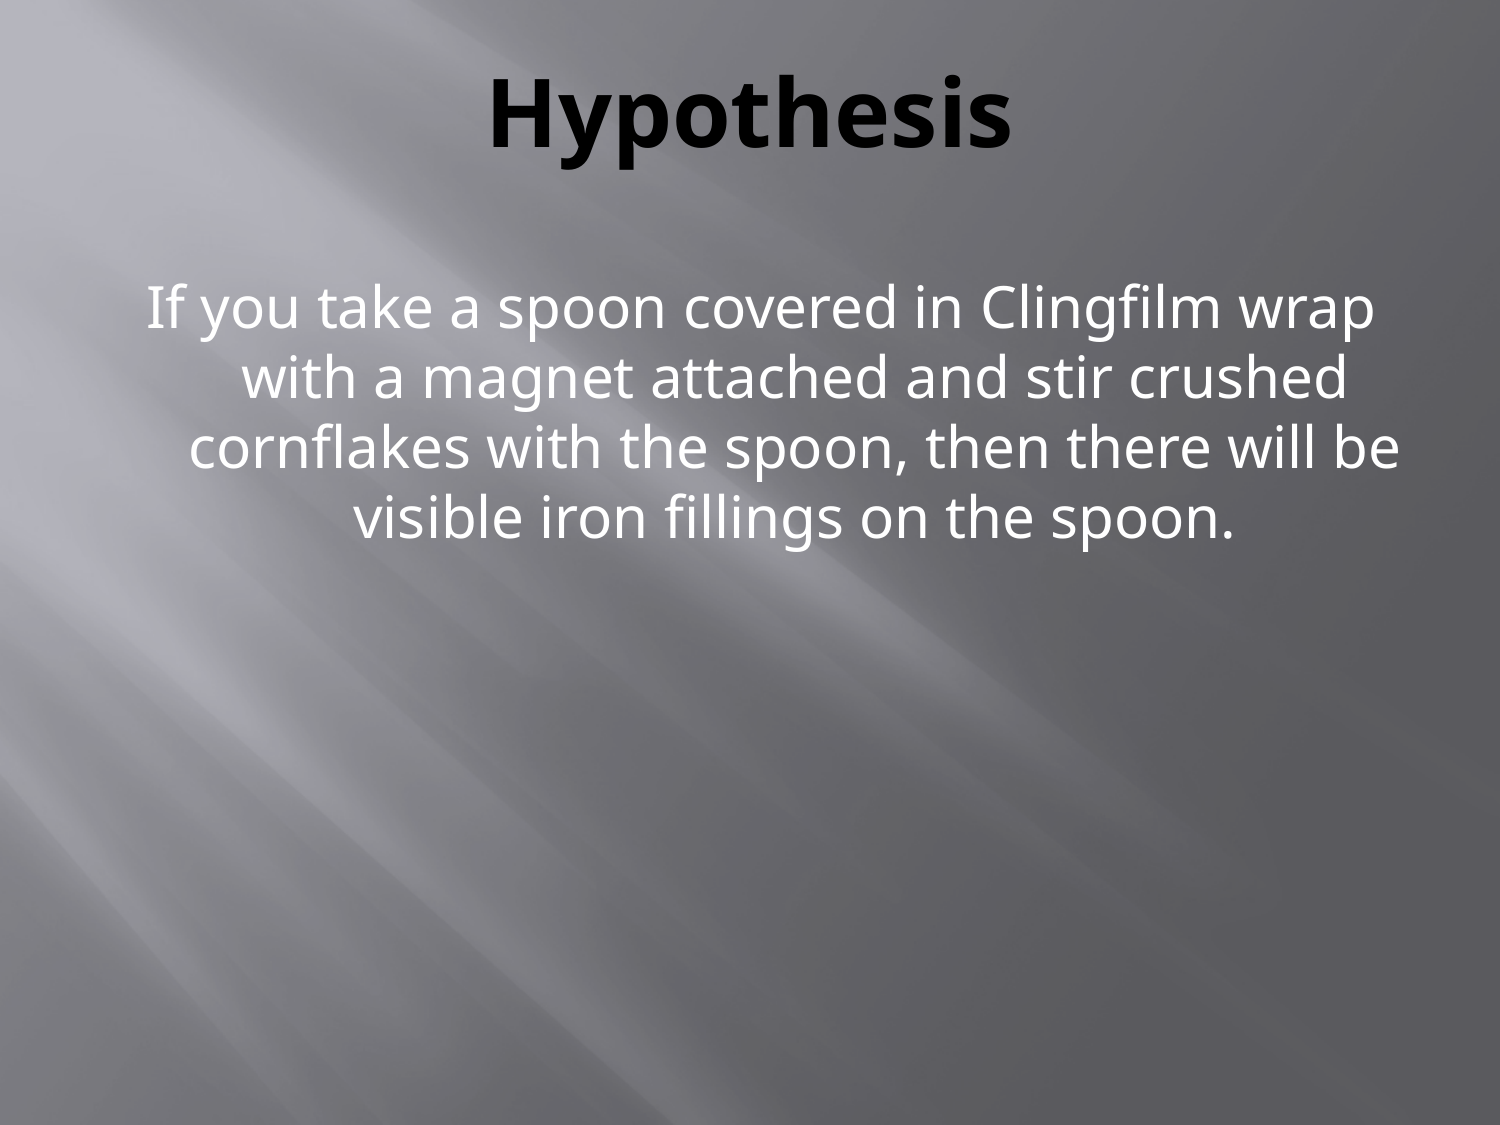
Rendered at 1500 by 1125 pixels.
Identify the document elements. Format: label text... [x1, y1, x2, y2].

title Hypothesis [75, 45, 1425, 233]
list If you take a spoon covered in Clingfilm wrap with a magnet attached and stir crushed cornflakes with the spoon, then there will be visible iron fillings on the spoon. [75, 262, 1425, 1035]
